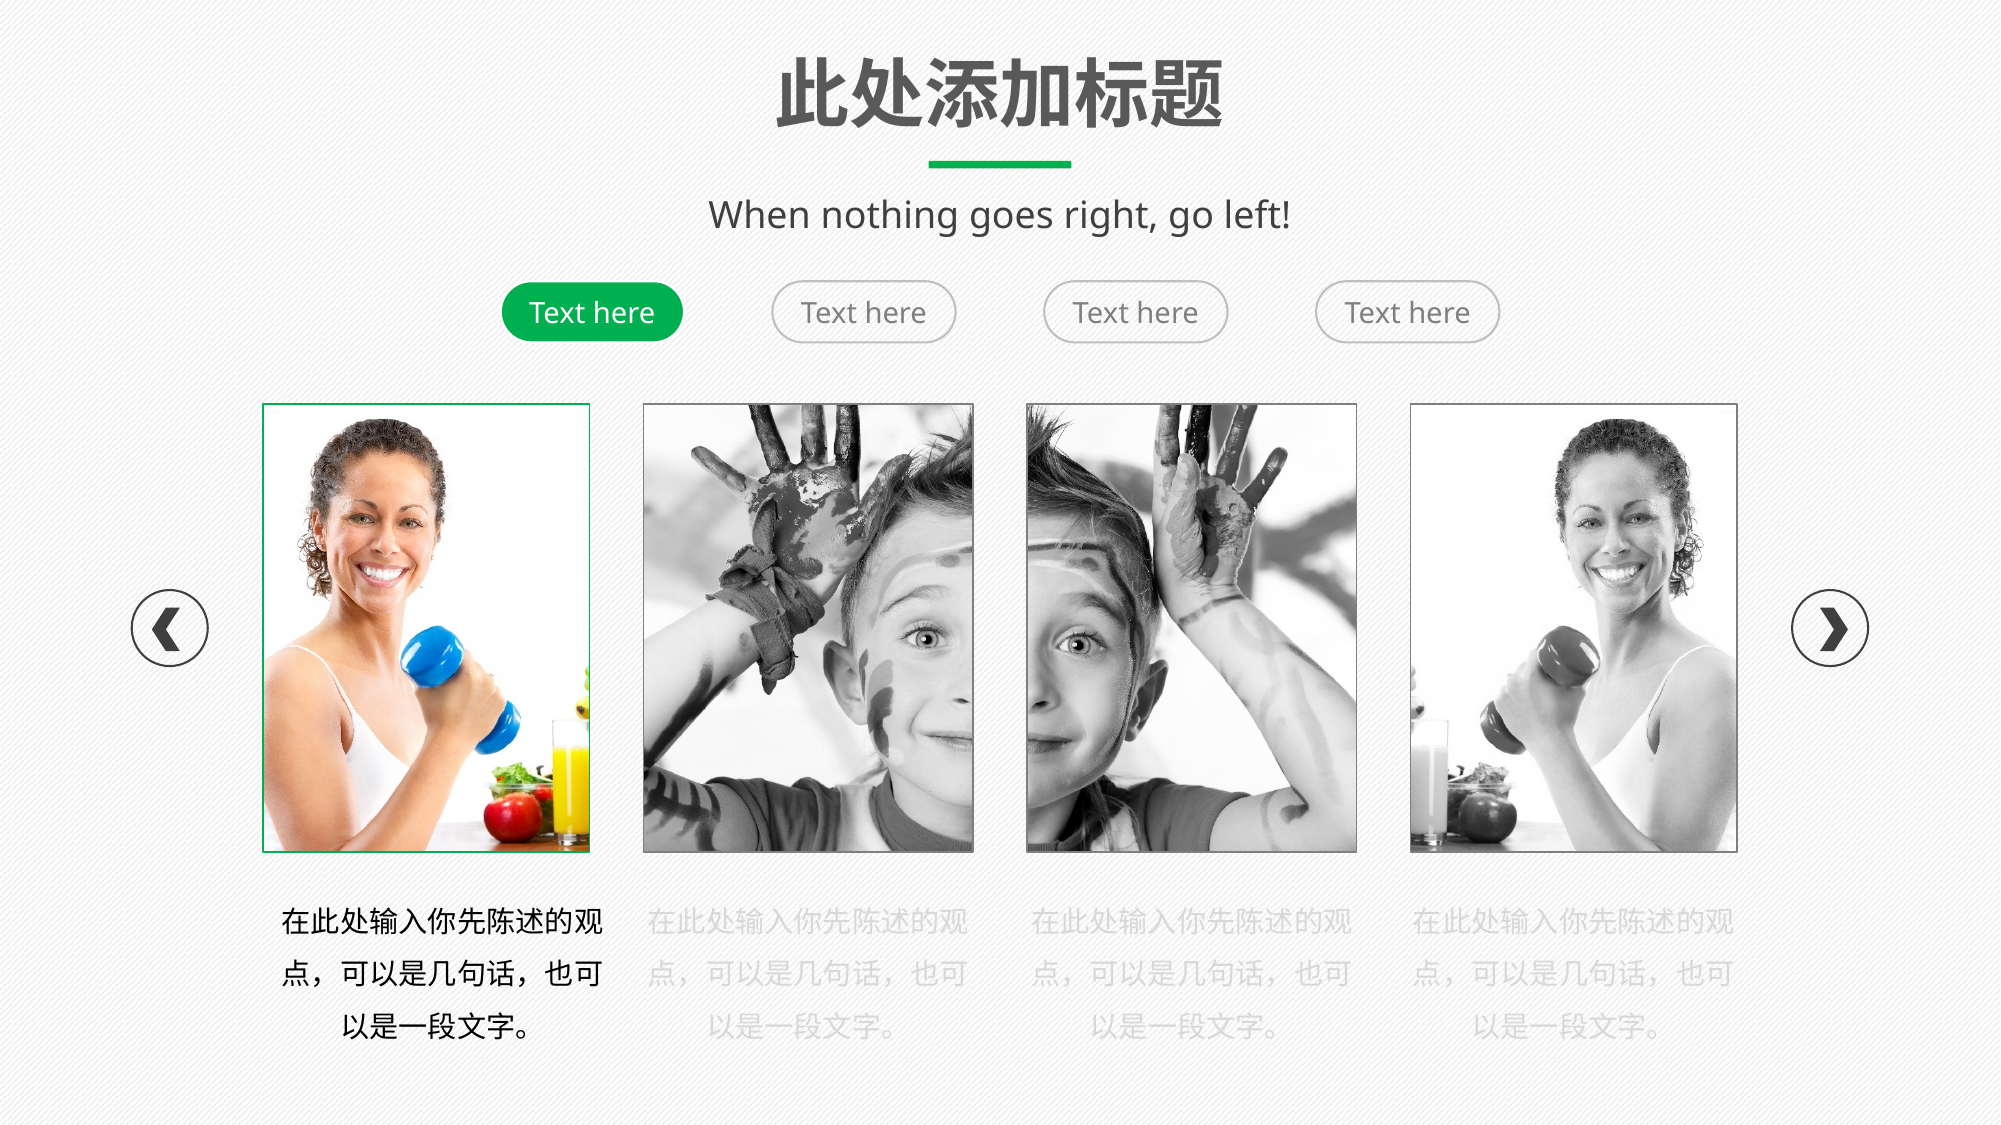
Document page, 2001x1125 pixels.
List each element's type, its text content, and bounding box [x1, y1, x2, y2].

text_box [1791, 589, 1869, 667]
text_box Text here [500, 281, 685, 343]
text_box Text here [1316, 281, 1500, 343]
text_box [263, 404, 1737, 852]
text_box Text here [772, 281, 956, 343]
text_box 在此处输入你先陈述的观点，可以是几句话，也可以是一段文字。 [1394, 878, 1753, 1051]
text_box [928, 160, 1072, 169]
text_box 在此处输入你先陈述的观点，可以是几句话，也可以是一段文字。 [1013, 878, 1371, 1051]
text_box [131, 589, 208, 667]
text_box 在此处输入你先陈述的观点，可以是几句话，也可以是一段文字。 [629, 878, 988, 1051]
text_box 此处添加标题 [760, 39, 1240, 144]
text_box 在此处输入你先陈述的观点，可以是几句话，也可以是一段文字。 [263, 878, 622, 1051]
picture [0, 0, 2001, 1125]
text_box When nothing goes right, go left! [693, 184, 1307, 244]
text_box Text here [1044, 281, 1228, 343]
